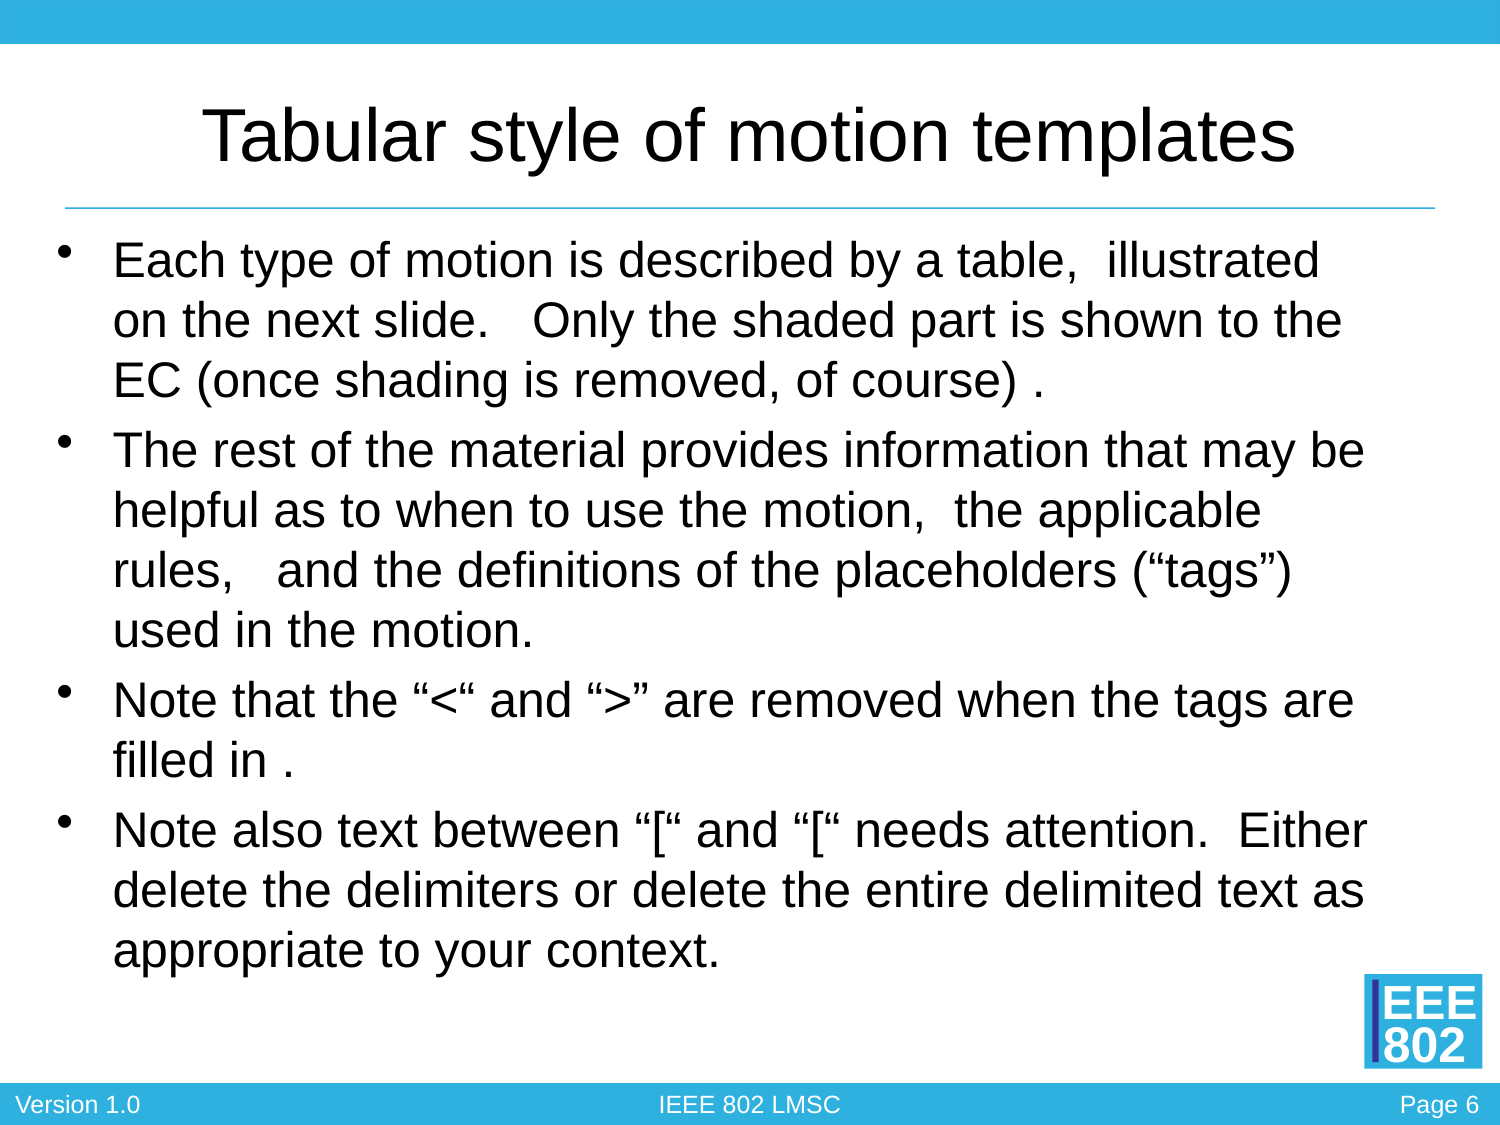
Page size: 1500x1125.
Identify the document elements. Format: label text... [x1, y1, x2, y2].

title Tabular style of motion templates [75, 66, 1425, 197]
list Each type of motion is described by a table, illustrated on the next slide. Only the shaded part is shown to the EC (once shading is removed, of course) . The rest of the material provides information that may be helpful as to when to use the motion, the applicable rules, and the definitions of the placeholders (“tags”) used in the motion. Note that the “<“ and “>” are removed when the tags are filled in . Note also text between “[“ and “[“ needs attention. Either delete the delimiters or delete the entire delimited text as appropriate to your context. [41, 220, 1392, 963]
